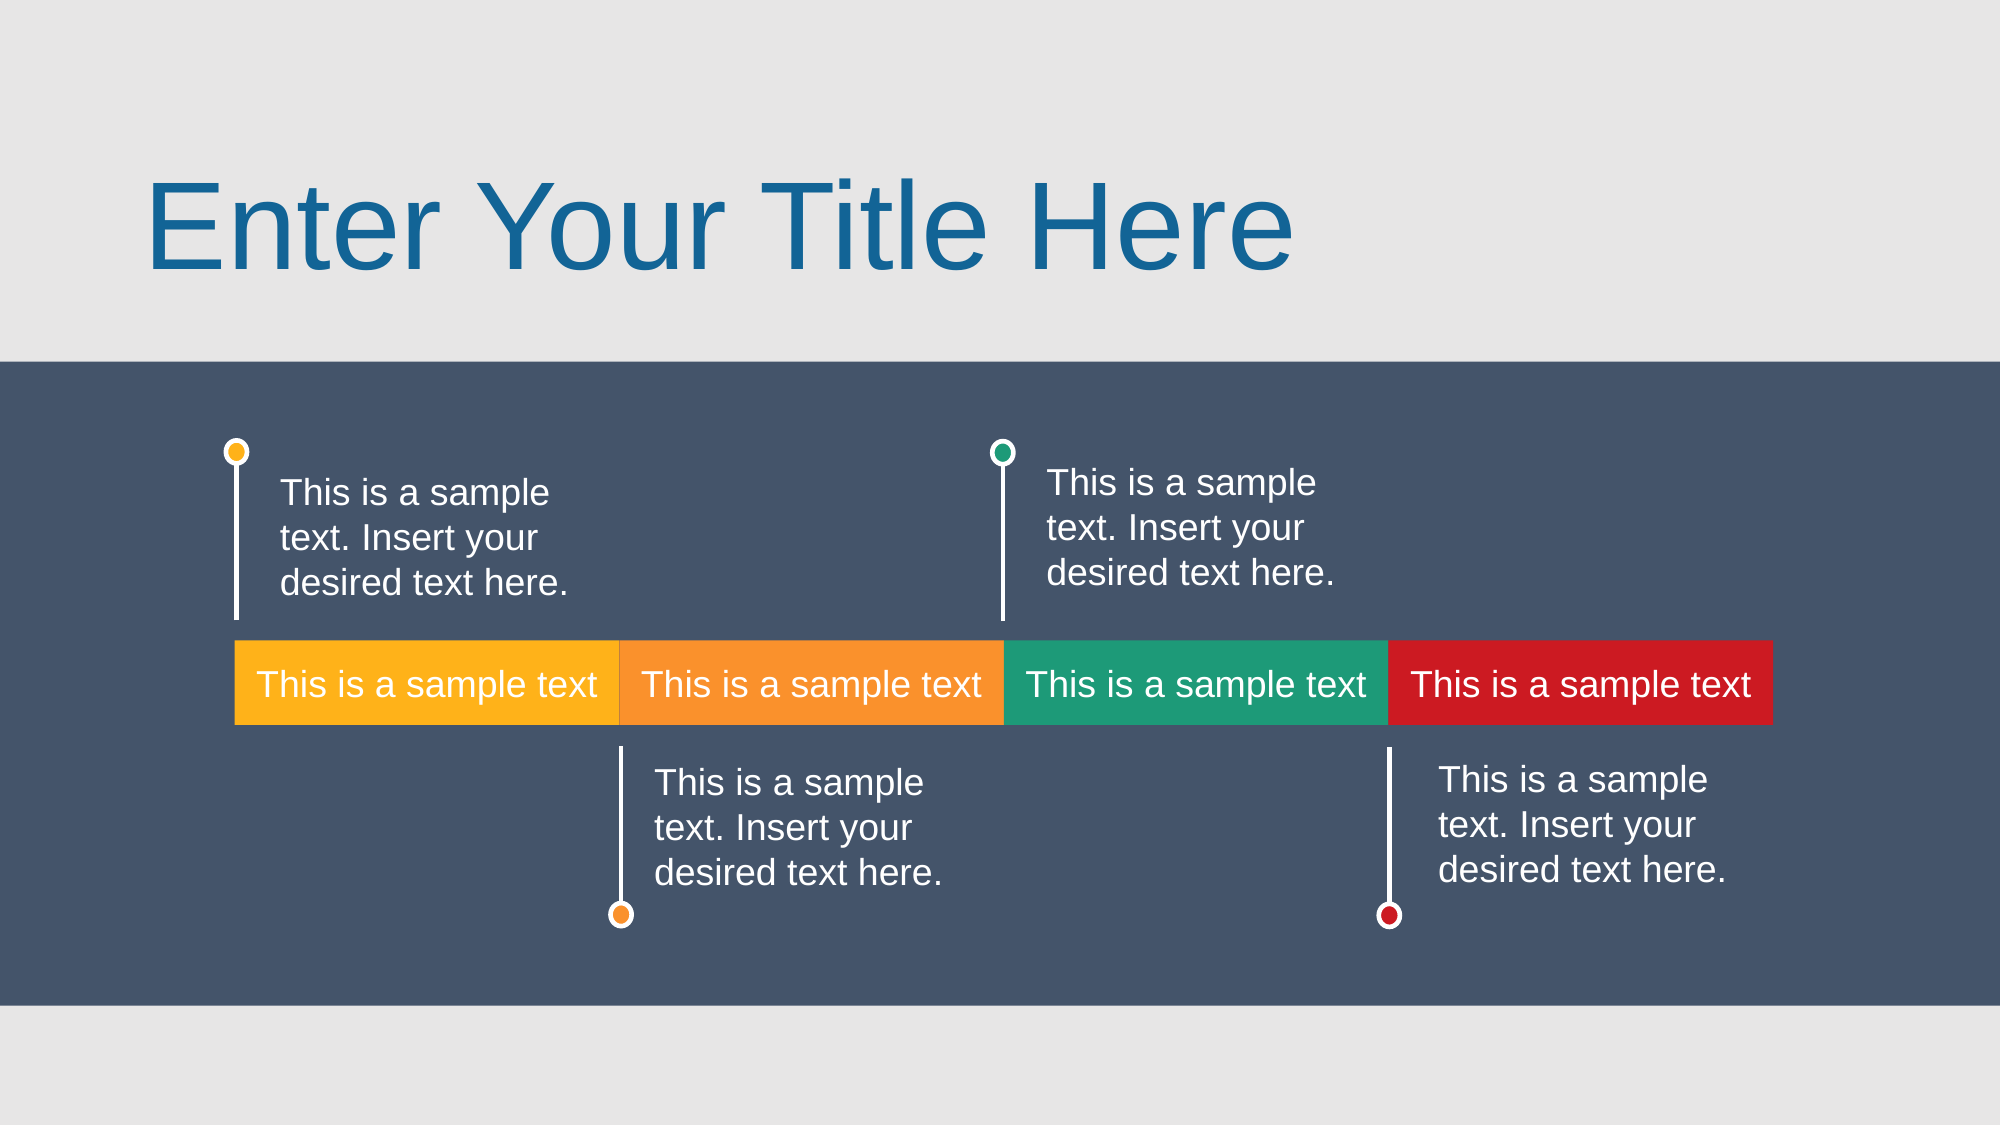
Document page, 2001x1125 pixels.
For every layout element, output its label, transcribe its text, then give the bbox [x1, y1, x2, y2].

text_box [1378, 746, 1400, 927]
text_box This is a sample text [618, 639, 1003, 726]
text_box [225, 440, 248, 621]
text_box This is a sample text. Insert your desired text here. [1423, 747, 1798, 897]
text_box Enter Your Title Here [129, 137, 1871, 302]
text_box This is a sample text. Insert your desired text here. [265, 460, 640, 611]
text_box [610, 746, 632, 927]
text_box This is a sample text [234, 639, 618, 726]
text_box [992, 441, 1014, 622]
text_box This is a sample text. Insert your desired text here. [639, 750, 1014, 901]
text_box This is a sample text [1387, 639, 1774, 726]
text_box This is a sample text. Insert your desired text here. [1031, 450, 1406, 600]
text_box This is a sample text [1003, 639, 1387, 726]
text_box [0, 361, 2000, 1007]
